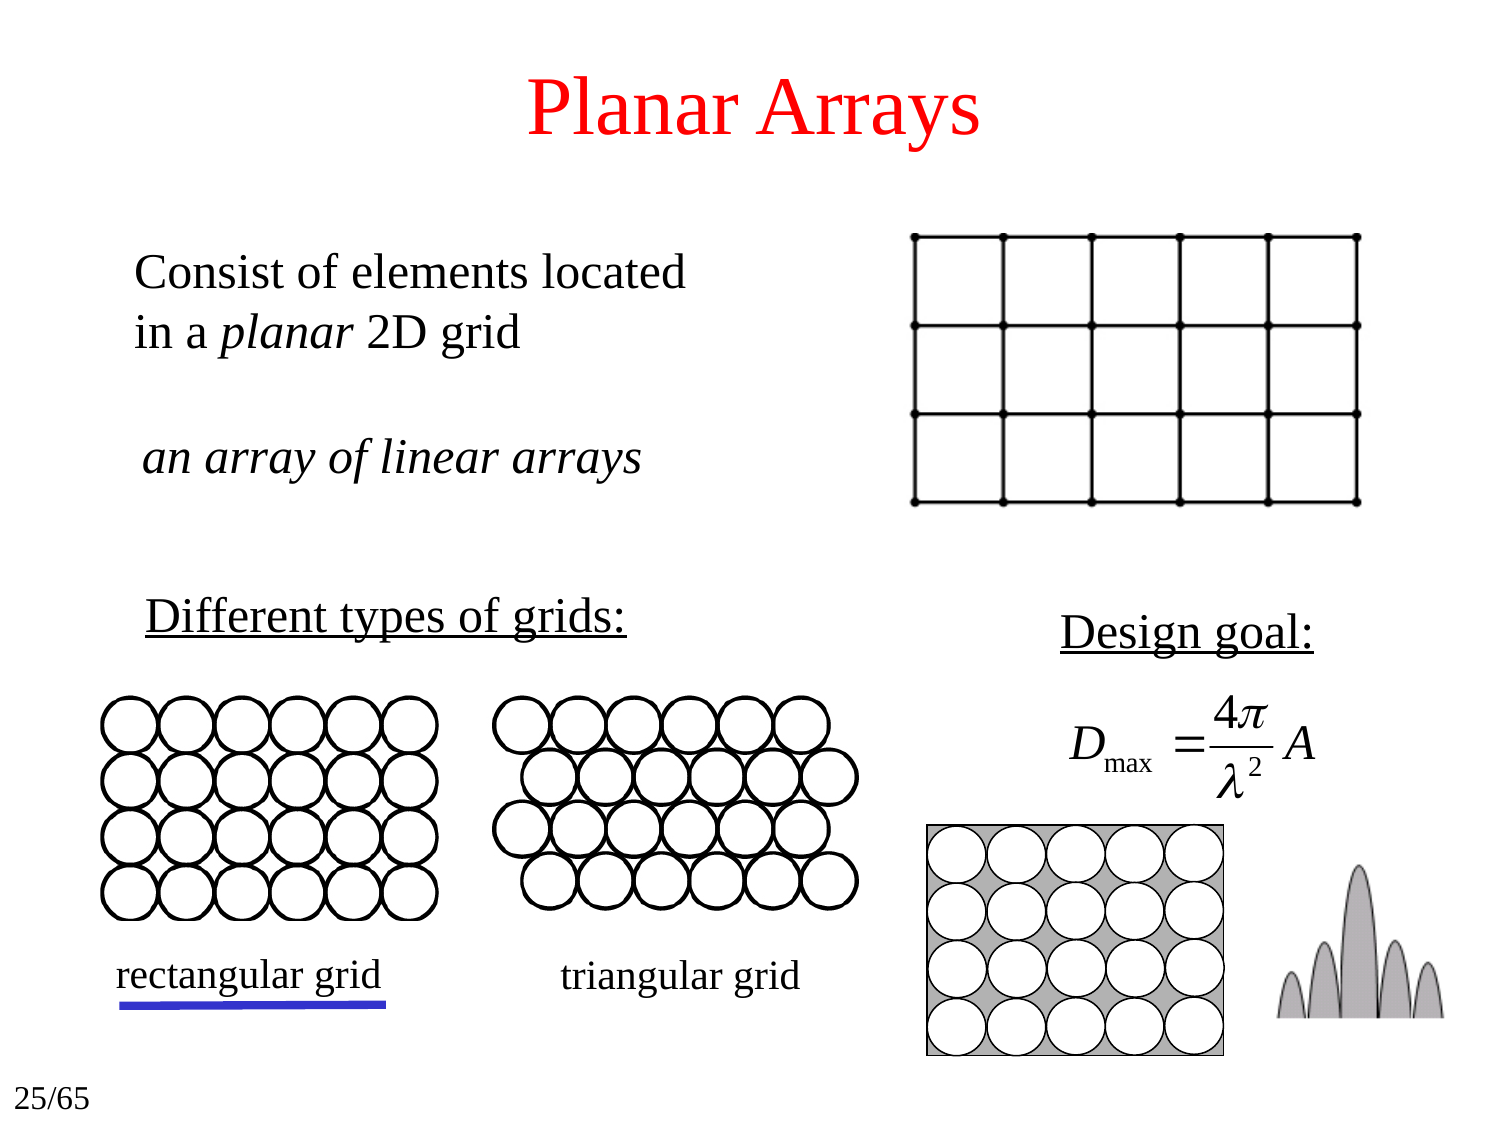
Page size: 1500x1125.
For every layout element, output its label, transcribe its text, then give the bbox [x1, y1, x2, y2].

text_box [100, 574, 860, 1007]
text_box an array of linear arrays [127, 416, 883, 491]
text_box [1060, 680, 1323, 810]
text_box Consist of elements located in a planar 2D grid [119, 231, 889, 366]
picture [888, 232, 1394, 537]
title Planar Arrays [116, 7, 1392, 196]
text_box Design goal: [1045, 590, 1430, 666]
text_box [926, 824, 1225, 1056]
picture [1239, 831, 1469, 1042]
